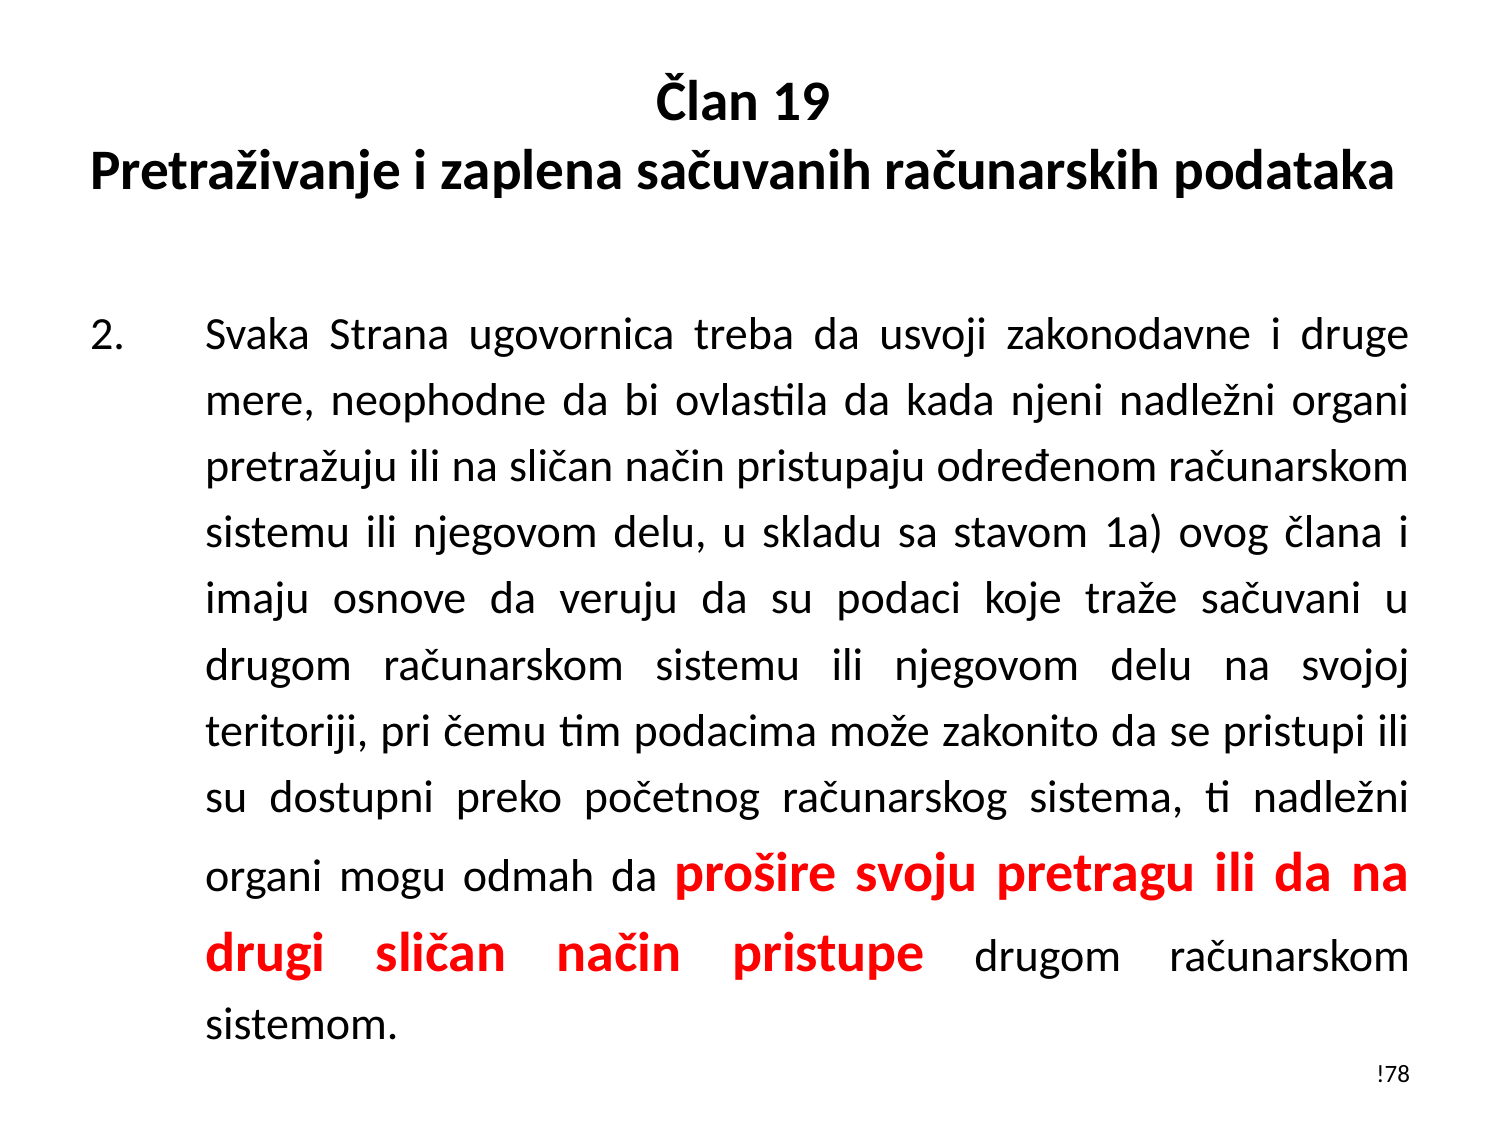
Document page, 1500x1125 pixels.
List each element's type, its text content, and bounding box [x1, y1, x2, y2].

slide_number !78 [1074, 1042, 1425, 1103]
title Član 19 Pretraživanje i zaplena sačuvanih računarskih podataka [74, 44, 1426, 220]
list Svaka Strana ugovornica treba da usvoji zakonodavne i druge mere, neophodne da bi ovlastila da kada njeni nadležni organi pretražuju ili na sličan način pristupaju određenom računarskom sistemu ili njegovom delu, u skladu sa stavom 1a) ovog člana i imaju osnove da veruju da su podaci koje traže sačuvani u drugom računarskom sistemu ili njegovom delu na svojoj teritoriji, pri čemu tim podacima može zakonito da se pristupi ili su dostupni preko početnog računarskog sistema, ti nadležni organi mogu odmah da prošire svoju pretragu ili da na drugi sličan način pristupe drugom računarskom sistemom. [74, 284, 1426, 1073]
